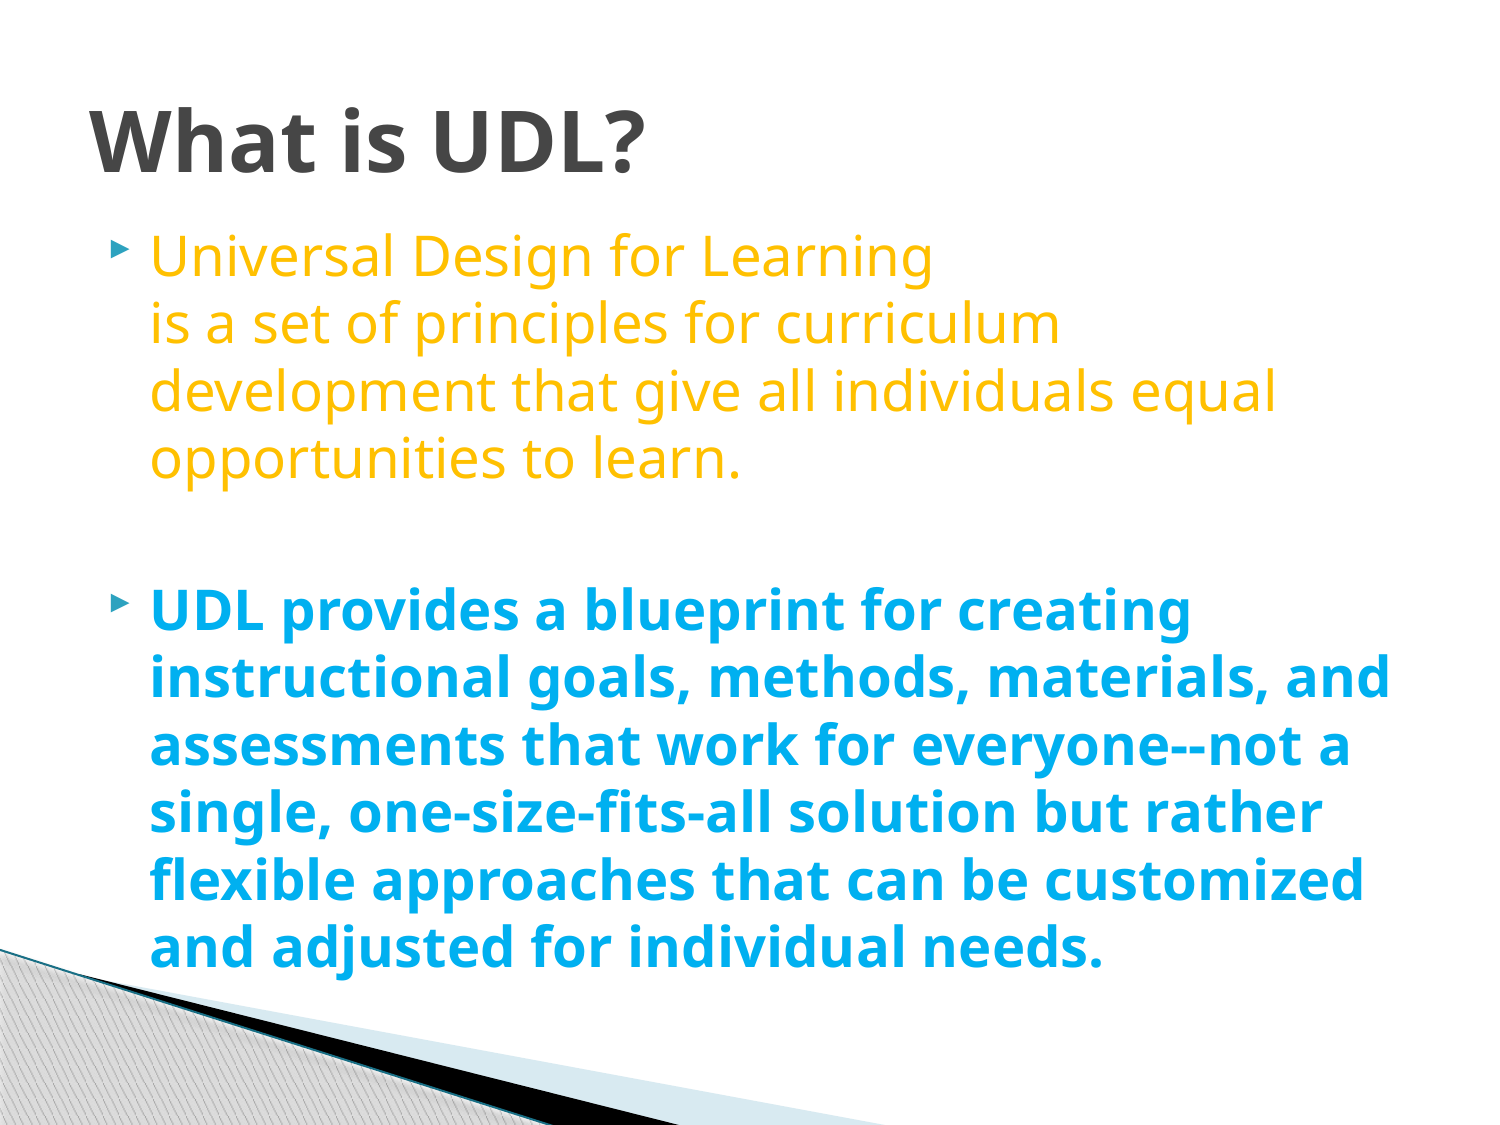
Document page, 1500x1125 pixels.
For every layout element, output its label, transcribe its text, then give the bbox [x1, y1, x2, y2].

title What is UDL? [75, 45, 1425, 233]
list Universal Design for Learning is a set of principles for curriculum development that give all individuals equal opportunities to learn. UDL provides a blueprint for creating instructional goals, methods, materials, and assessments that work for everyone--not a single, one-size-fits-all solution but rather flexible approaches that can be customized and adjusted for individual needs. [75, 233, 1425, 1088]
